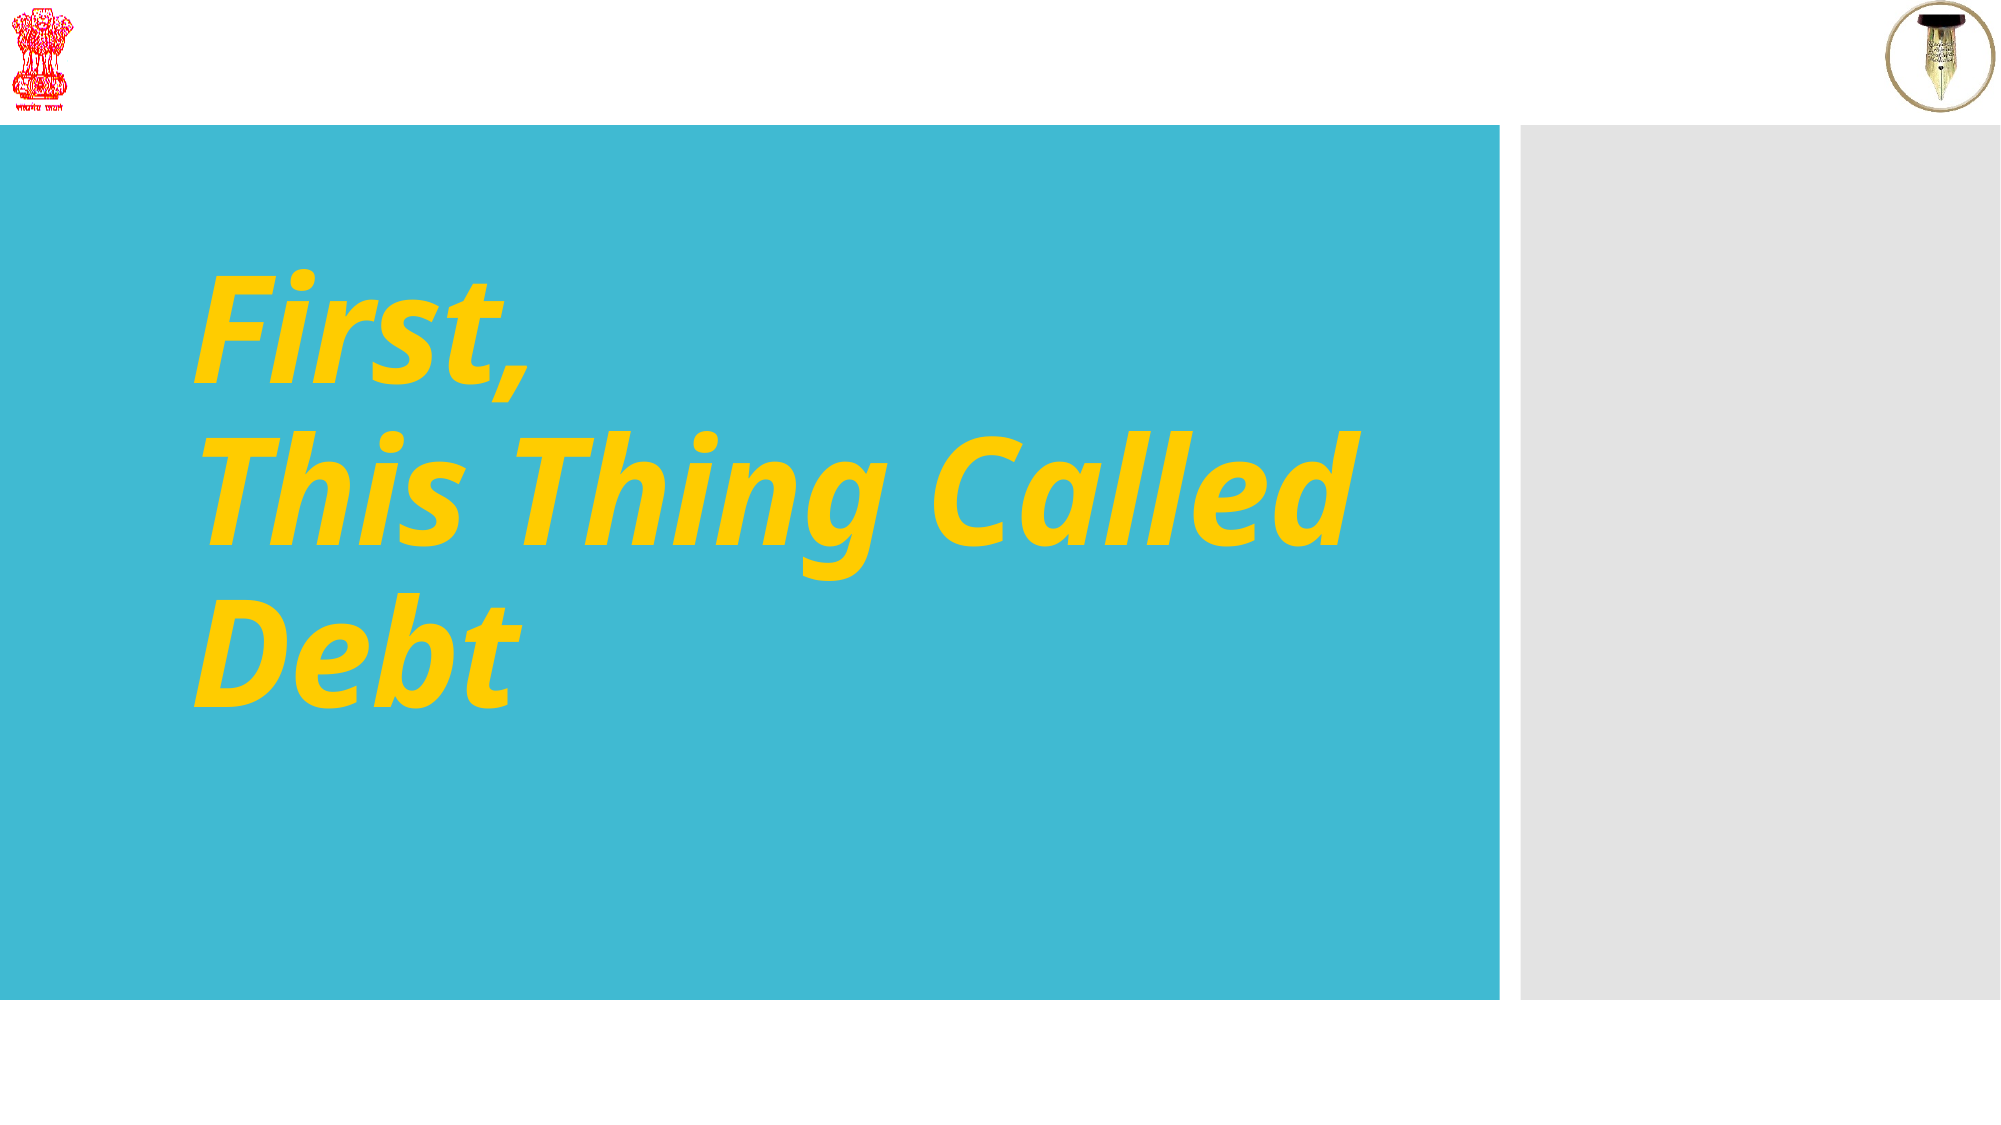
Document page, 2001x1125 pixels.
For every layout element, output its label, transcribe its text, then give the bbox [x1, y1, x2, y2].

title First, This Thing Called Debt [175, 213, 1376, 747]
picture [1884, 0, 1996, 113]
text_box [0, 0, 79, 125]
